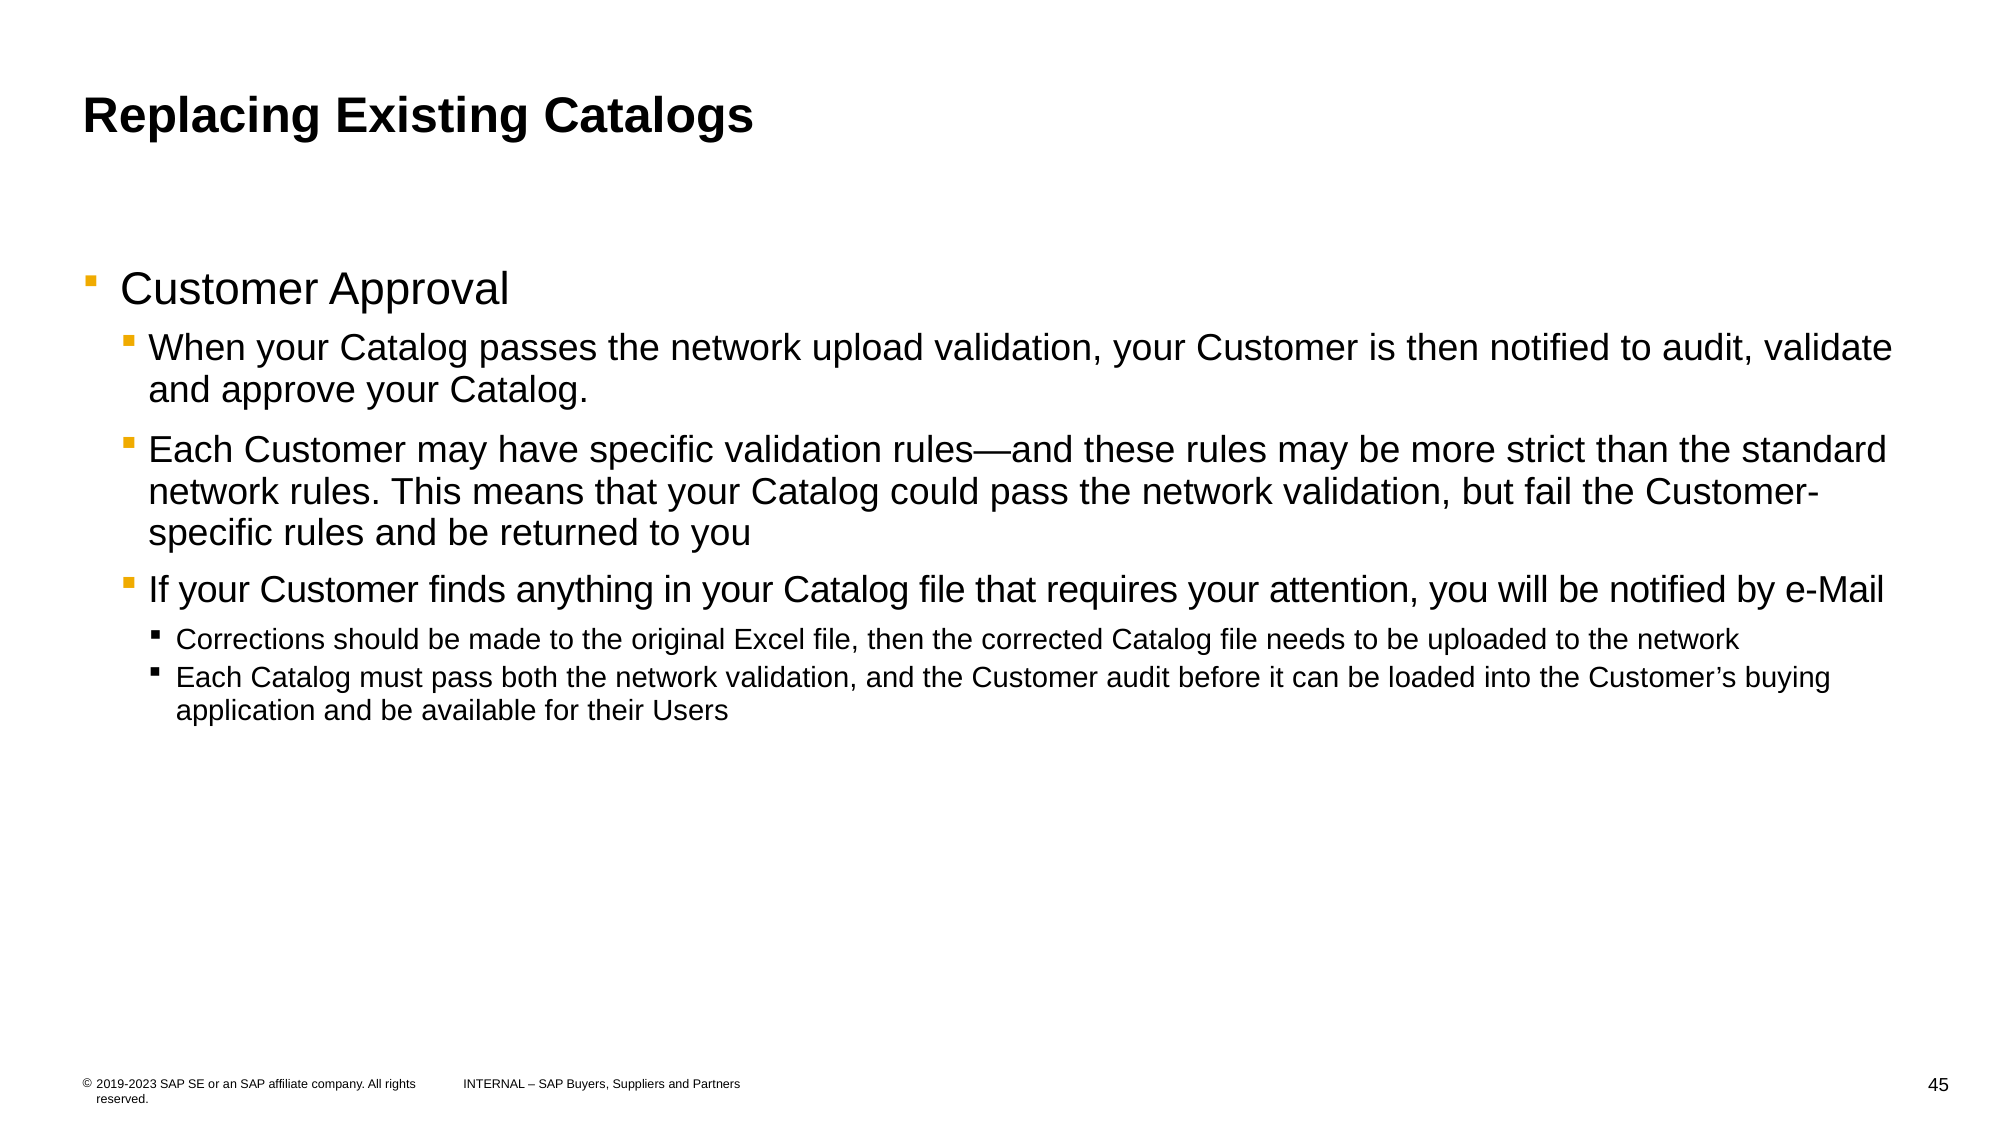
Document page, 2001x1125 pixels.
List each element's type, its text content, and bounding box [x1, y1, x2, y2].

list Customer Approval When your Catalog passes the network upload validation, your Customer is then notified to audit, validate and approve your Catalog. Each Customer may have specific validation rules—and these rules may be more strict than the standard network rules. This means that your Catalog could pass the network validation, but fail the Customer-specific rules and be returned to you If your Customer finds anything in your Catalog file that requires your attention, you will be notified by e-Mail Corrections should be made to the original Excel file, then the corrected Catalog file needs to be uploaded to the network Each Catalog must pass both the network validation, and the Customer audit before it can be loaded into the Customer’s buying application and be available for their Users [82, 265, 1933, 1040]
title Replacing Existing Catalogs [82, 82, 1918, 144]
